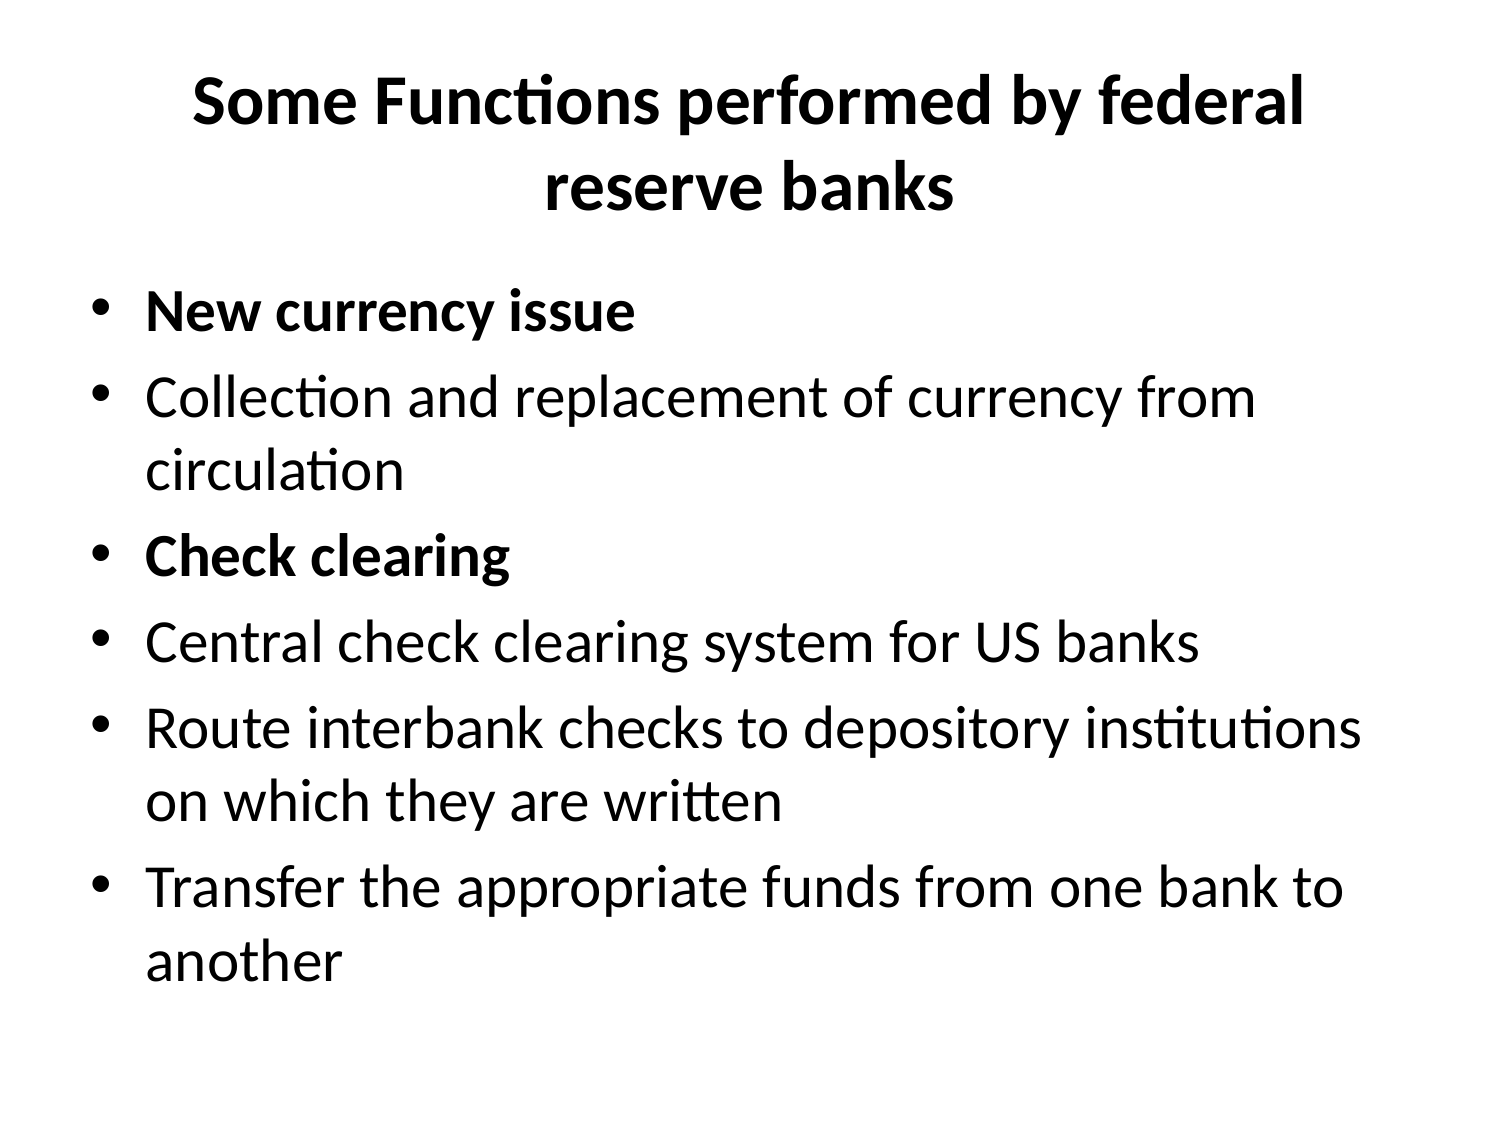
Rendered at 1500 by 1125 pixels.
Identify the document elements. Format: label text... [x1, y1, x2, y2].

title Some Functions performed by federal reserve banks [75, 45, 1425, 233]
list New currency issue Collection and replacement of currency from circulation Check clearing Central check clearing system for US banks Route interbank checks to depository institutions on which they are written Transfer the appropriate funds from one bank to another [75, 262, 1425, 1005]
